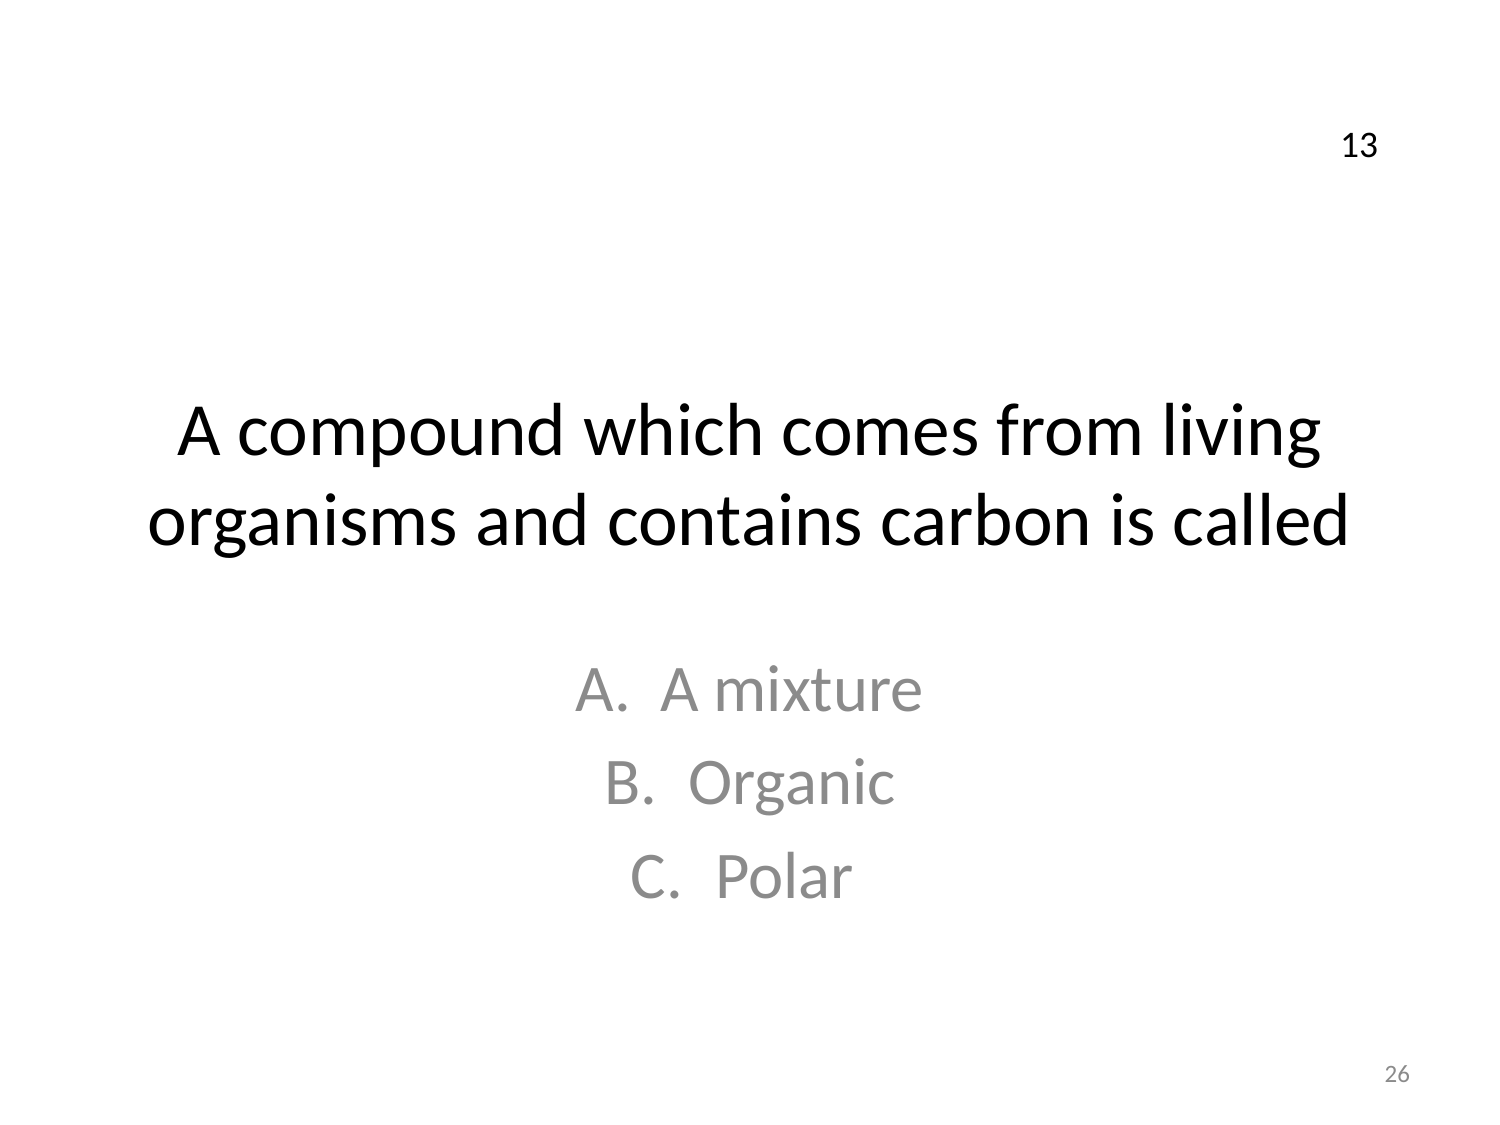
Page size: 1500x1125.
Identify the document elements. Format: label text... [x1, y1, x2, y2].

title A compound which comes from living organisms and contains carbon is called [112, 349, 1388, 591]
slide_number 26 [1074, 1042, 1425, 1103]
text_box 13 [1325, 112, 1394, 173]
subtitle A mixture Organic Polar [225, 637, 1275, 925]
